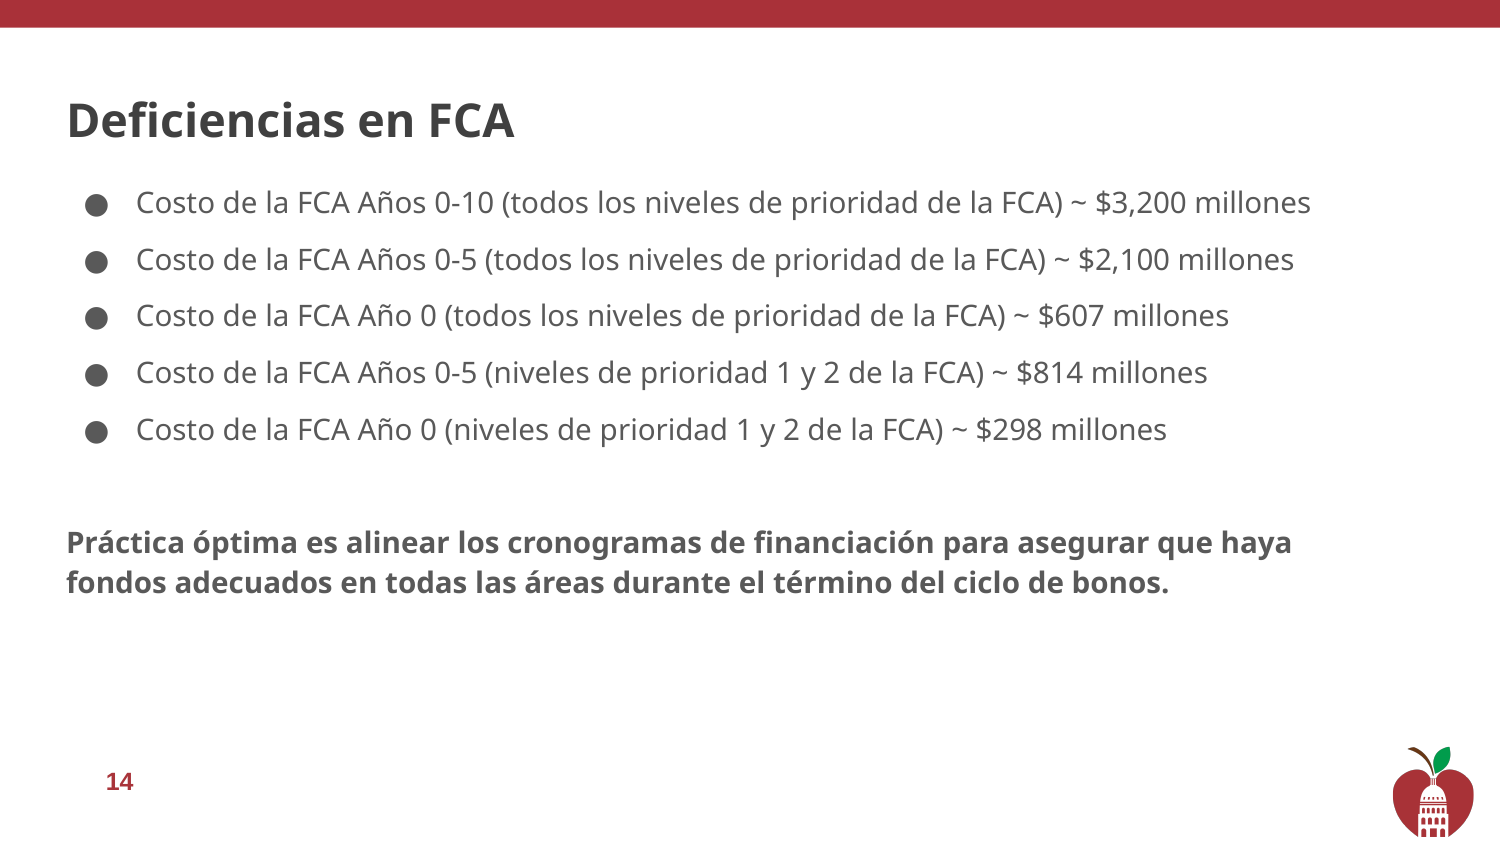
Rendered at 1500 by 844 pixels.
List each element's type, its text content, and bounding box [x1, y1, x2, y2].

picture [1385, 744, 1481, 839]
title Deficiencias en FCA [51, 72, 1449, 167]
text_box [0, 0, 1500, 28]
list Costo de la FCA Años 0-10 (todos los niveles de prioridad de la FCA) ~ $3,200 millones Costo de la FCA Años 0-5 (todos los niveles de prioridad de la FCA) ~ $2,100 millones Costo de la FCA Año 0 (todos los niveles de prioridad de la FCA) ~ $607 millones Costo de la FCA Años 0-5 (niveles de prioridad 1 y 2 de la FCA) ~ $814 millones Costo de la FCA Año 0 (niveles de prioridad 1 y 2 de la FCA) ~ $298 millones Práctica óptima es alinear los cronogramas de financiación para asegurar que haya fondos adecuados en todas las áreas durante el término del ciclo de bonos. [51, 166, 1333, 728]
slide_number 14 [58, 749, 149, 814]
